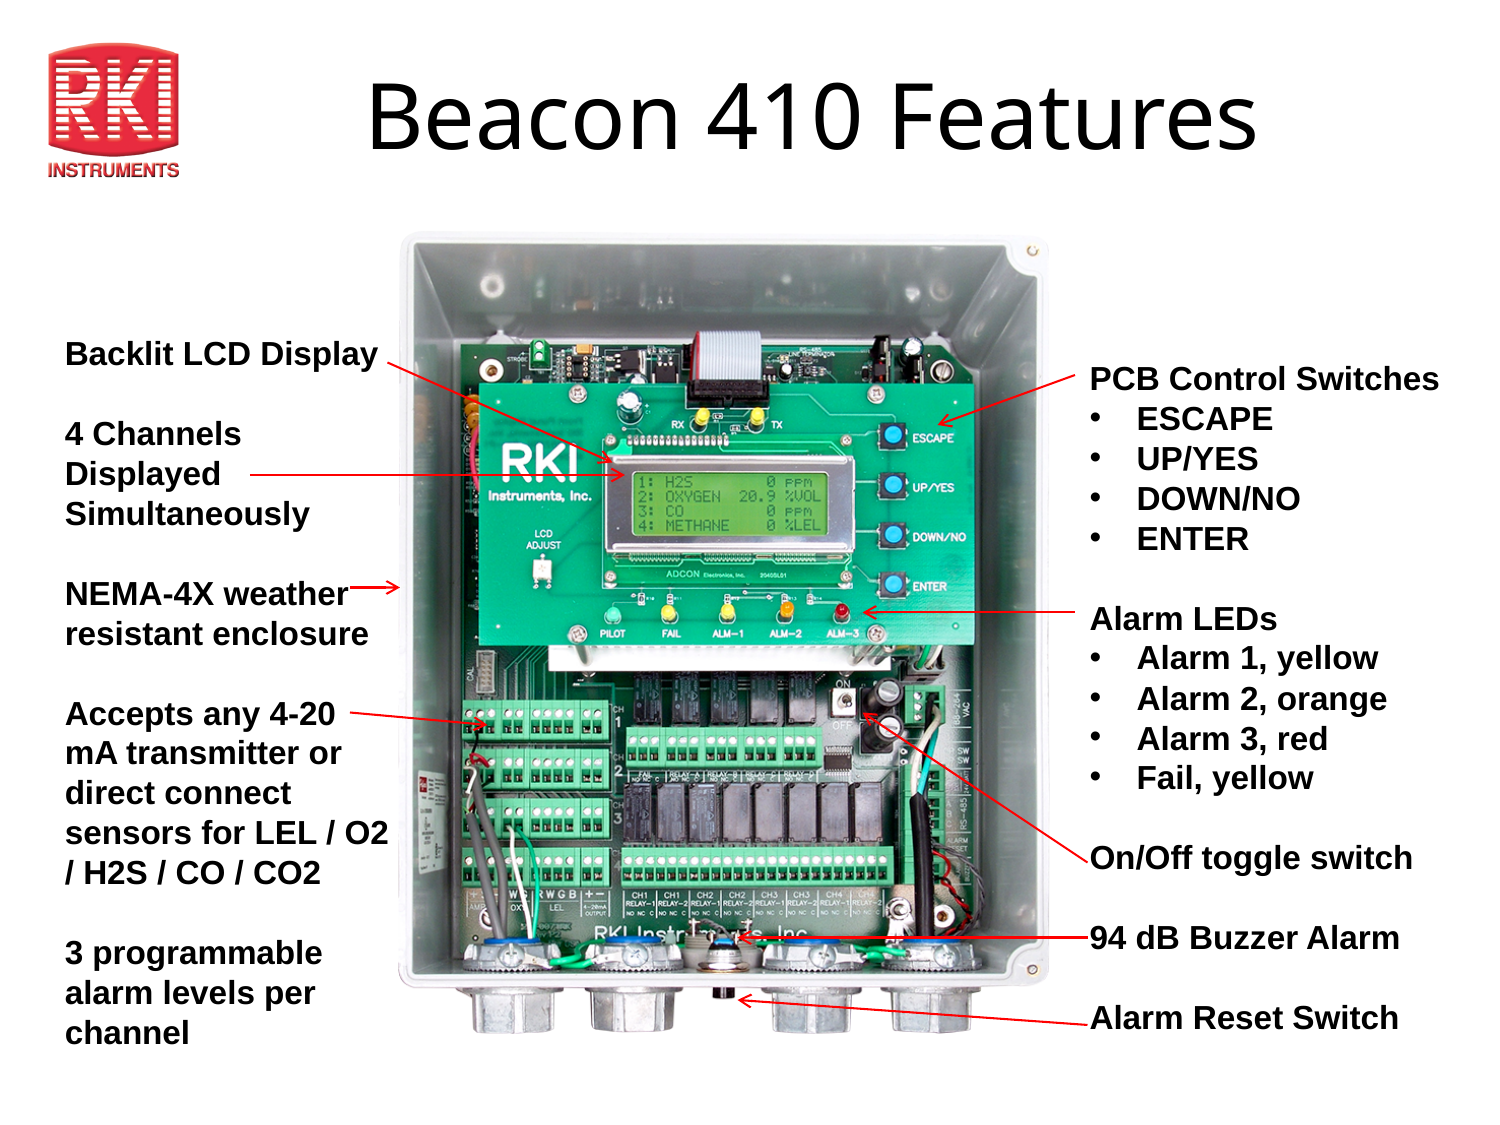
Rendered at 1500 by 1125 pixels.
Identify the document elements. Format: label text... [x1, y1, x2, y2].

text_box PCB Control Switches ESCAPE UP/YES DOWN/NO ENTER Alarm LEDs Alarm 1, yellow Alarm 2, orange Alarm 3, red Fail, yellow On/Off toggle switch 94 dB Buzzer Alarm Alarm Reset Switch [1074, 349, 1463, 1044]
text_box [737, 999, 1088, 1026]
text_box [862, 712, 1088, 863]
picture [395, 224, 1051, 1038]
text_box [349, 712, 488, 726]
title Beacon 410 Features [174, 37, 1450, 188]
text_box Backlit LCD Display 4 Channels Displayed Simultaneously NEMA-4X weather resistant enclosure Accepts any 4-20 mA transmitter or direct connect sensors for LEL / O2 / H2S / CO / CO2 3 programmable alarm levels per channel [49, 324, 413, 1125]
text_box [387, 362, 613, 463]
picture [37, 37, 174, 184]
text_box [937, 374, 1076, 426]
